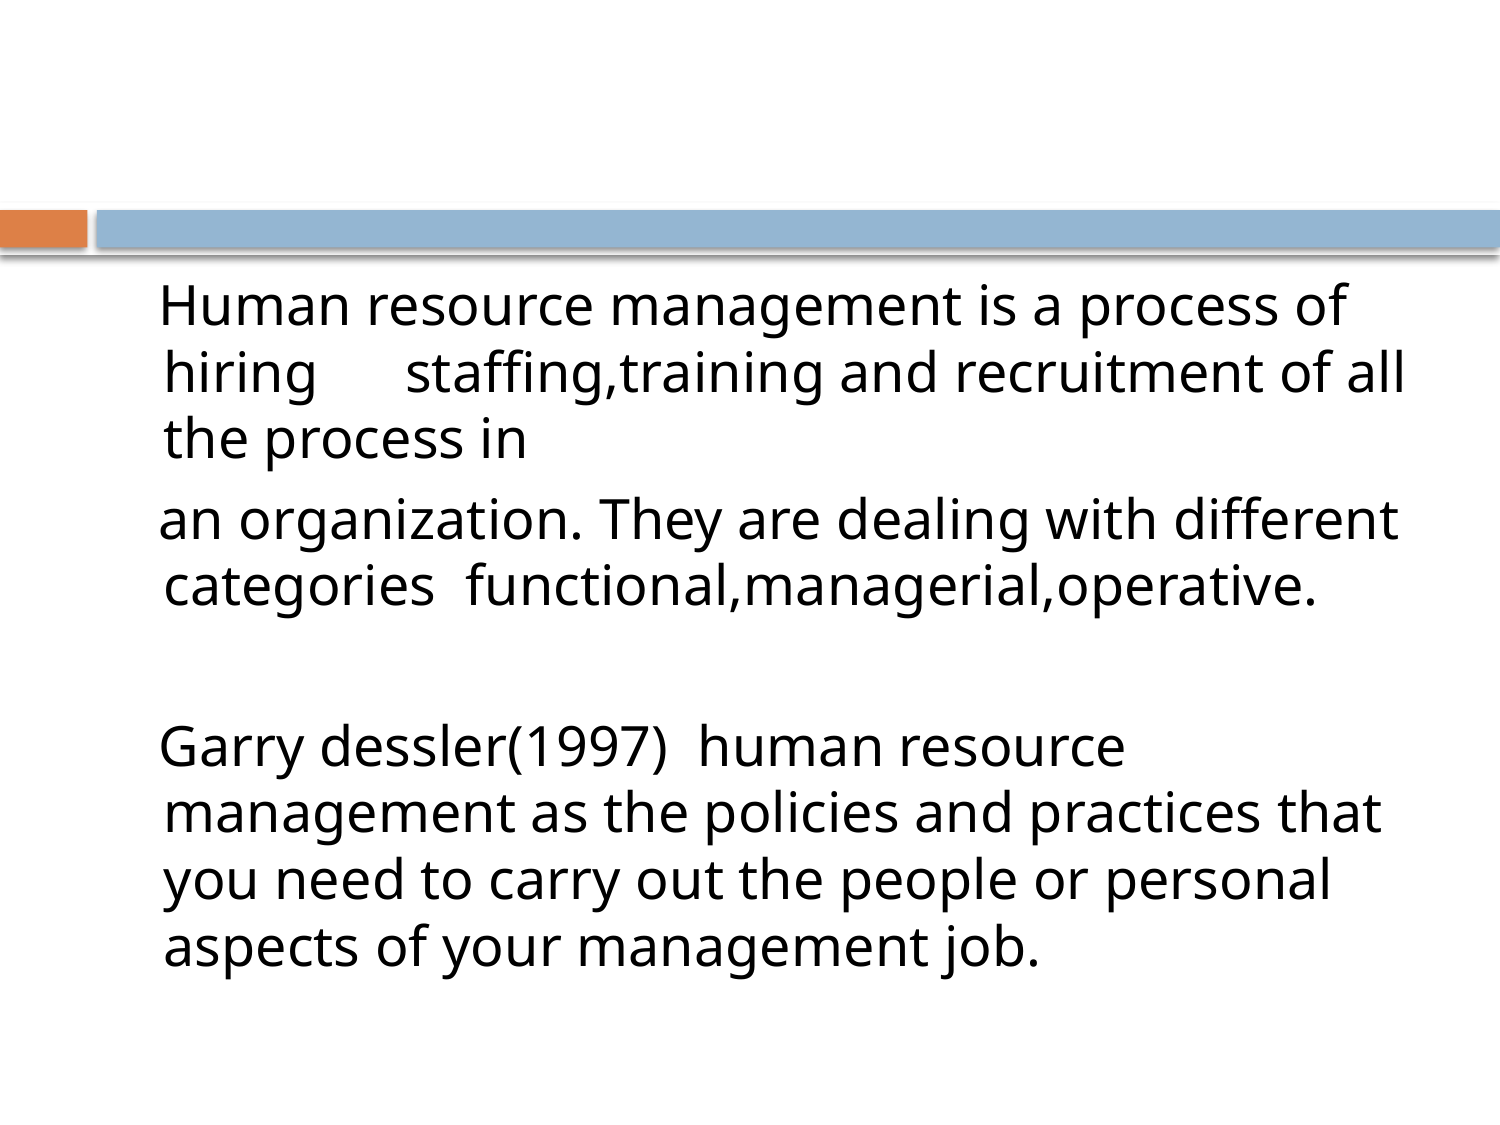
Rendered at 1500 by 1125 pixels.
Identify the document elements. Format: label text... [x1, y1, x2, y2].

list Human resource management is a process of hiring staffing,training and recruitment of all the process in an organization. They are dealing with different categories functional,managerial,operative. Garry dessler(1997) human resource management as the policies and practices that you need to carry out the people or personal aspects of your management job. [100, 262, 1438, 1000]
